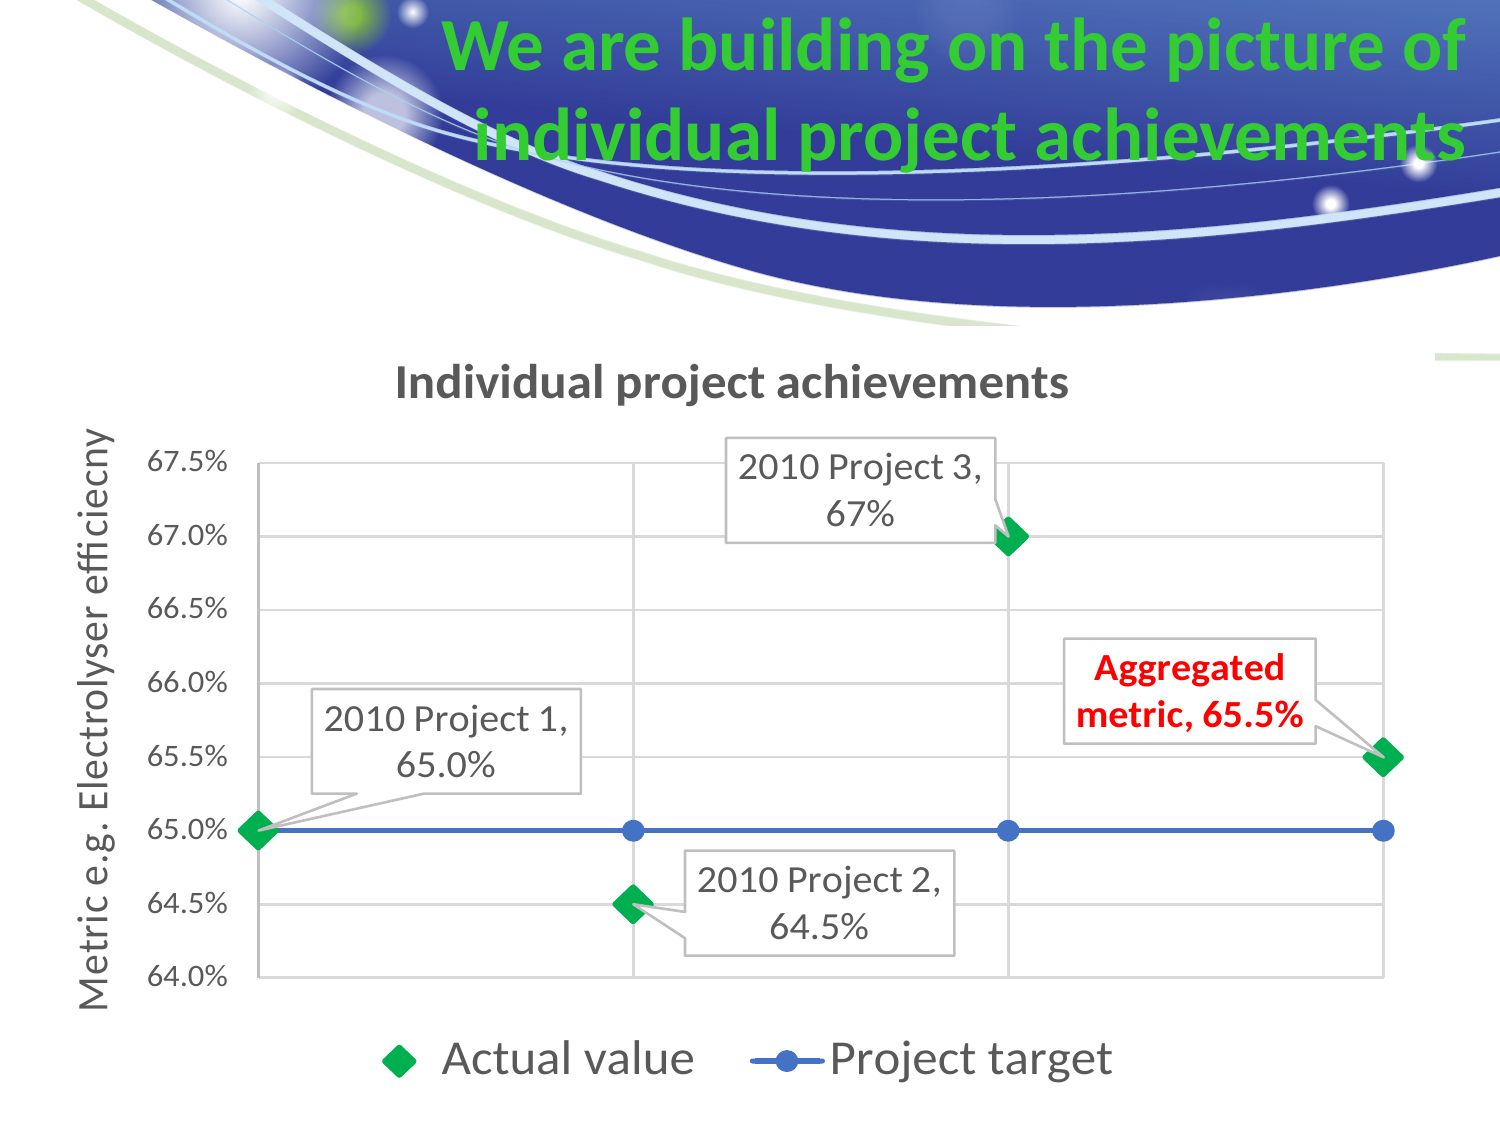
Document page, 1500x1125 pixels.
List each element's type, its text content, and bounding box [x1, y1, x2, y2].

picture [0, 0, 1500, 1125]
title We are building on the picture of individual project achievements [371, 0, 1483, 172]
